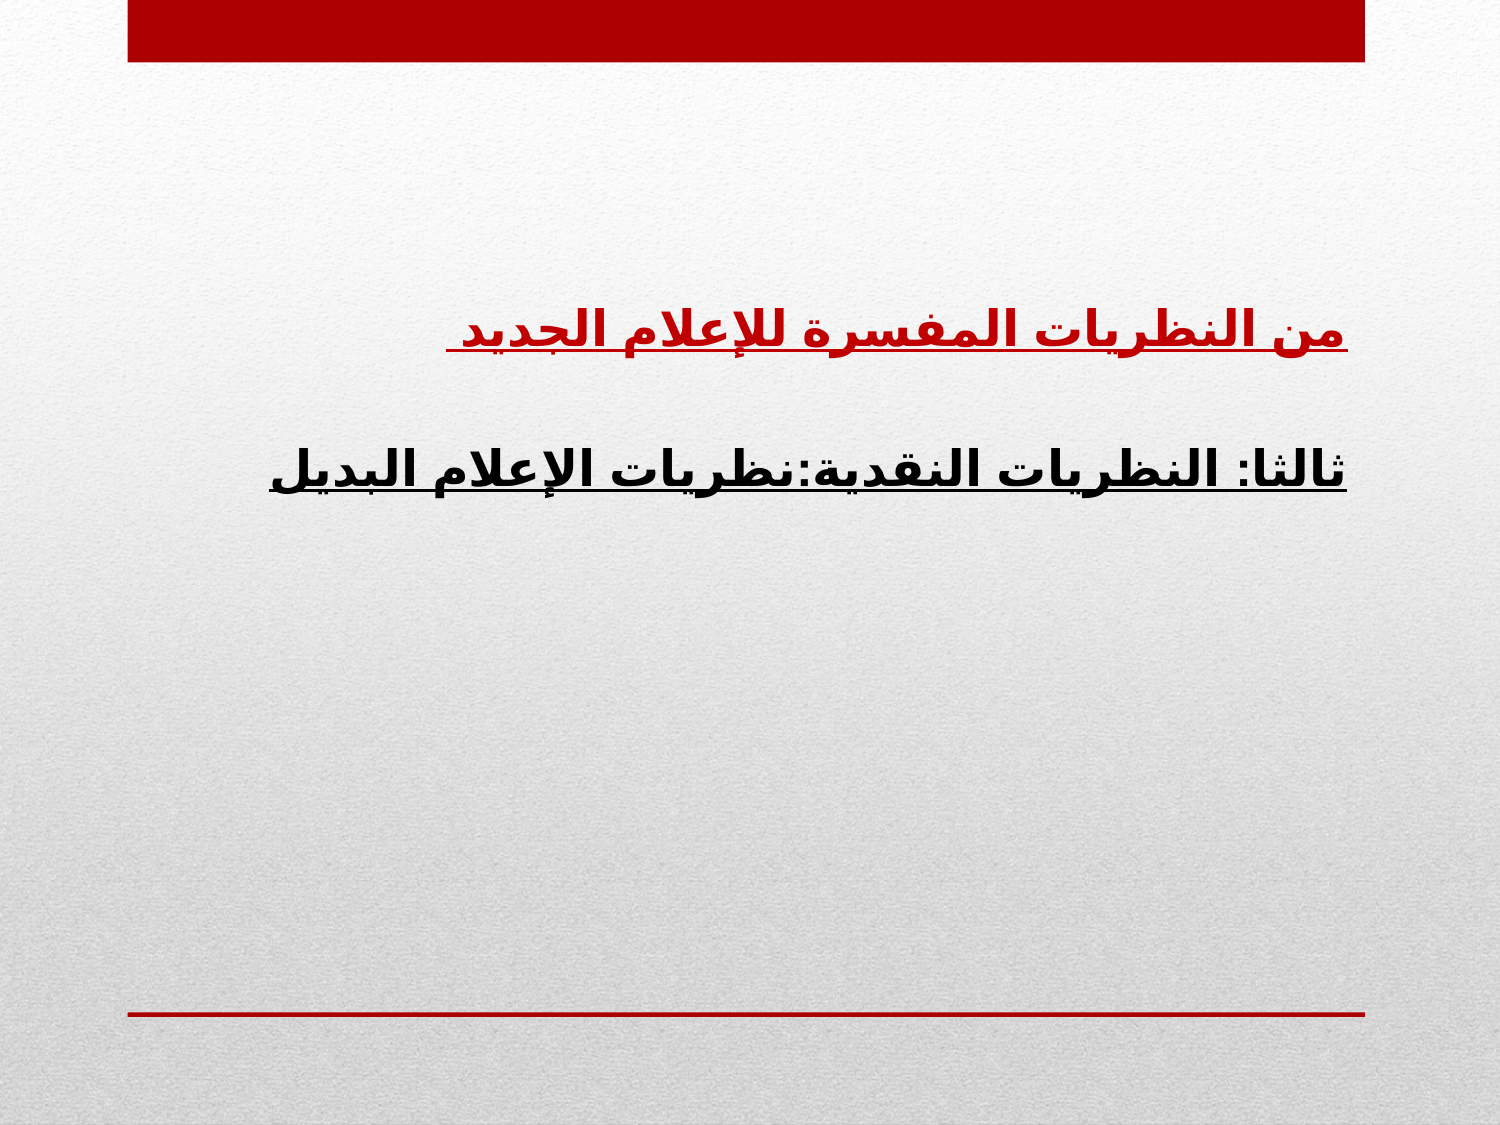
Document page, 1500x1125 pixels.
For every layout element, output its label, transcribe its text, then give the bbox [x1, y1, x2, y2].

list من النظريات المفسرة للإعلام الجديد ثالثا: النظريات النقدية:نظريات الإعلام البديل [125, 112, 1363, 750]
